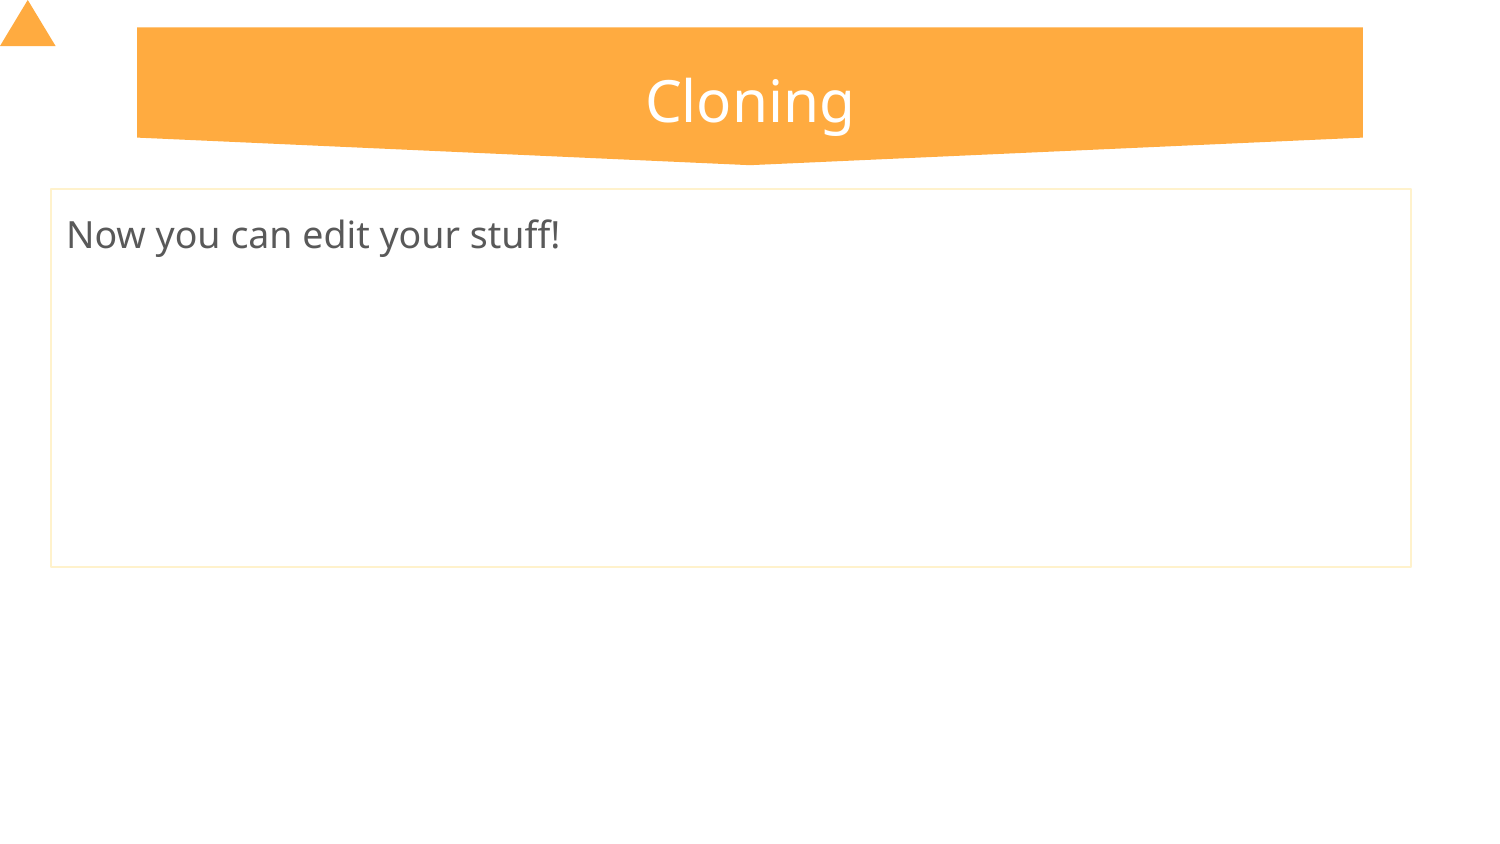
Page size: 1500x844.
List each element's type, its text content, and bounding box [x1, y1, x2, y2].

text_box [137, 27, 1363, 49]
title Cloning [51, 49, 1449, 144]
list Now you can edit your stuff! [51, 189, 1412, 568]
text_box [279, 144, 1221, 166]
